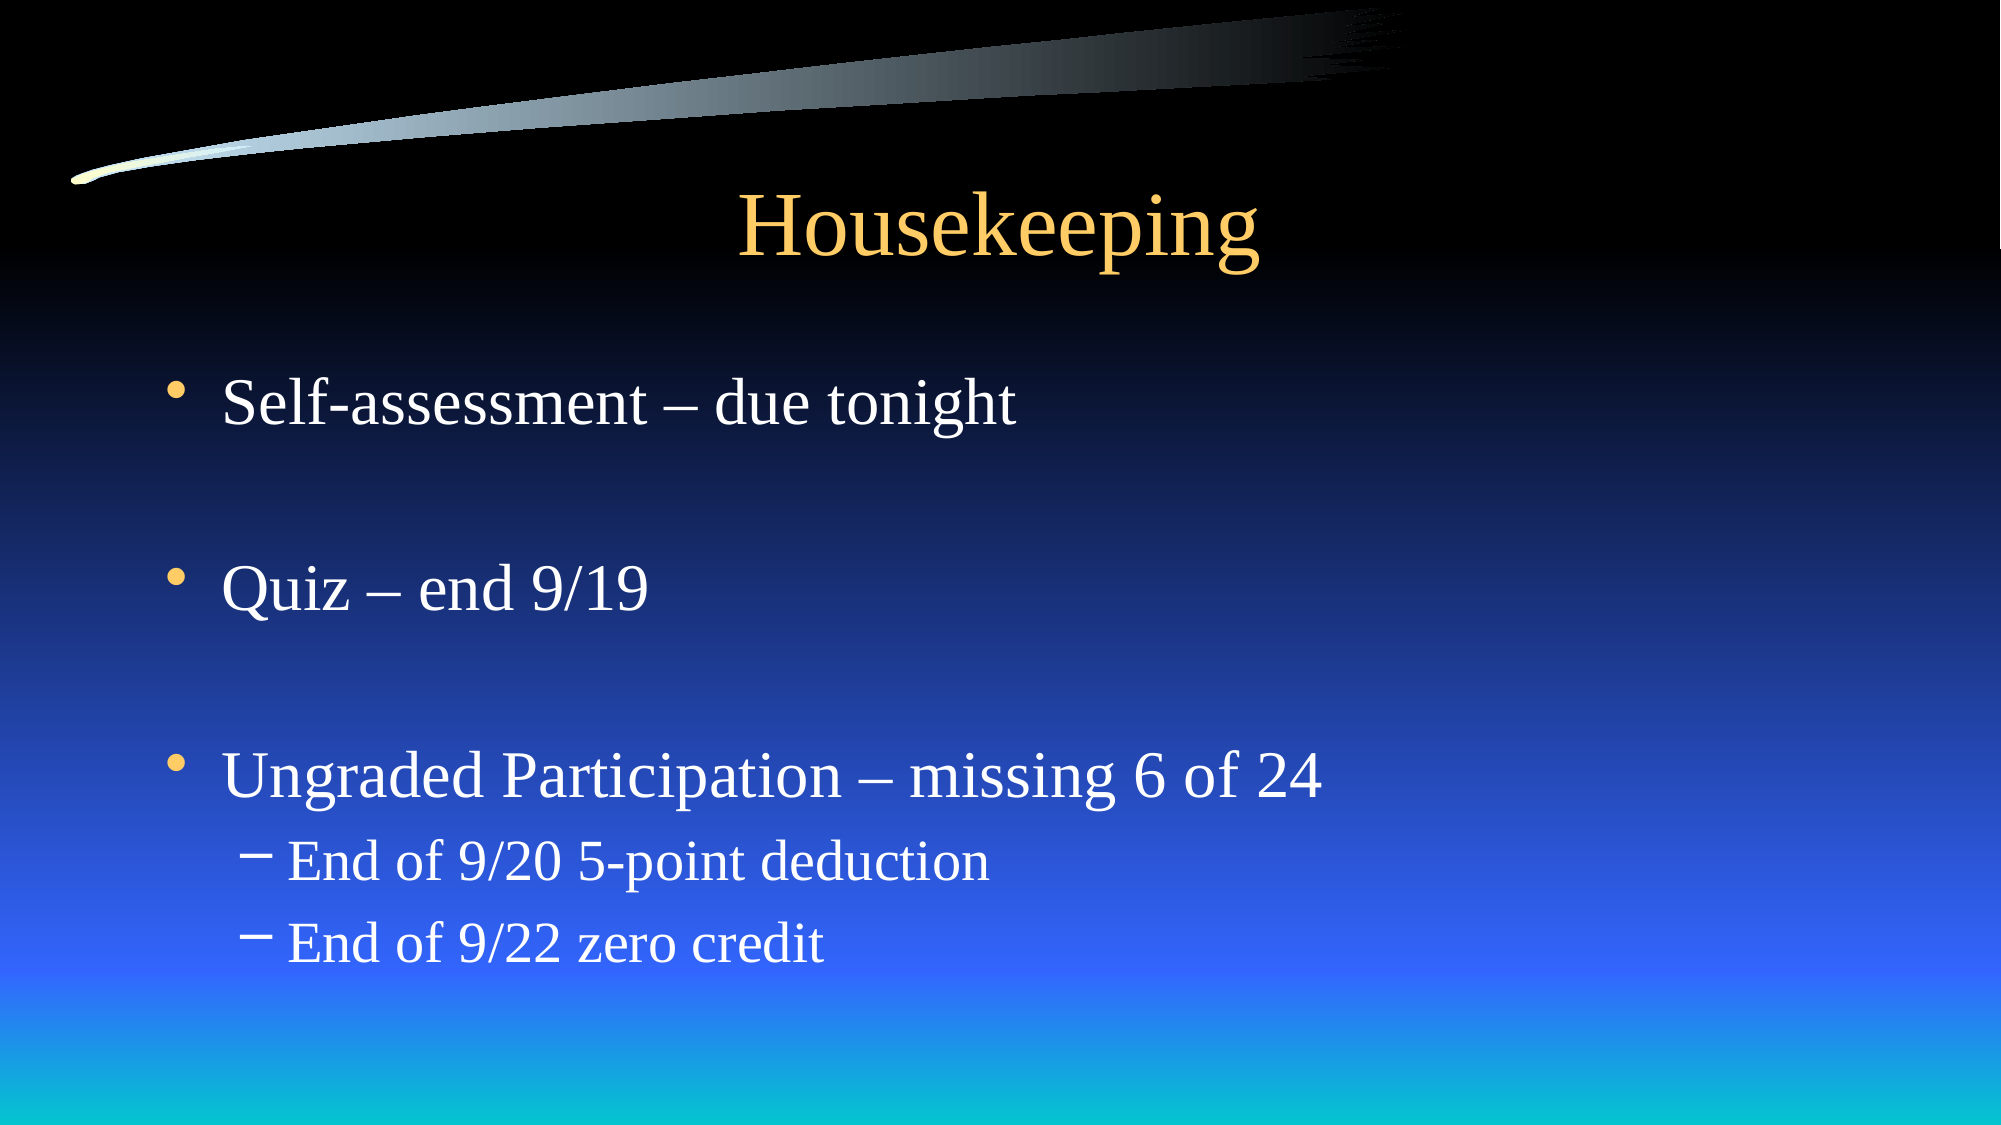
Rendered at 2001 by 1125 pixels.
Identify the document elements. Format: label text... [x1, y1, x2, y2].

list Self-assessment – due tonight Quiz – end 9/19 Ungraded Participation – missing 6 of 24 End of 9/20 5-point deduction End of 9/22 zero credit [150, 350, 1850, 1025]
title Housekeeping [150, 125, 1850, 313]
